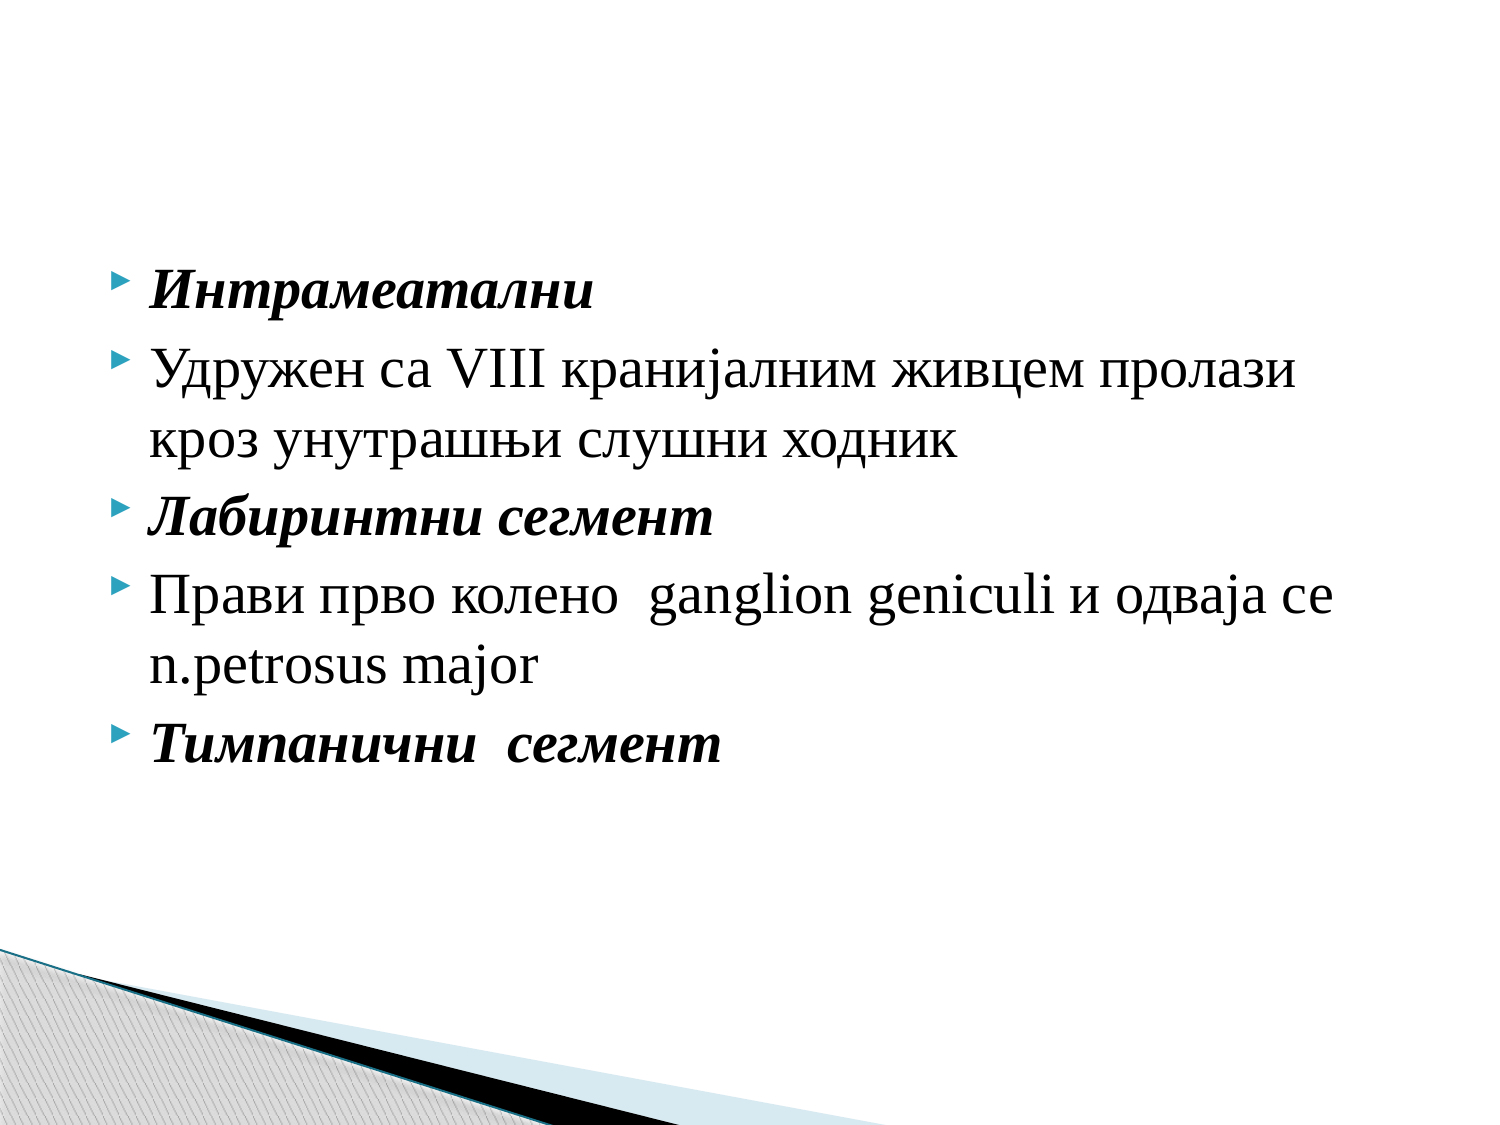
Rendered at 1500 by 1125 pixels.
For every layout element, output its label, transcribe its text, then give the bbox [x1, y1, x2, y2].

list Интрамеатални Удружен са VIII кранијалним живцем пролази кроз унутрашњи слушни ходник Лабиринтни сегмент Прави прво колено ganglion geniculi и одваја се n.petrosus major Тимпанични сегмент [74, 242, 1426, 986]
